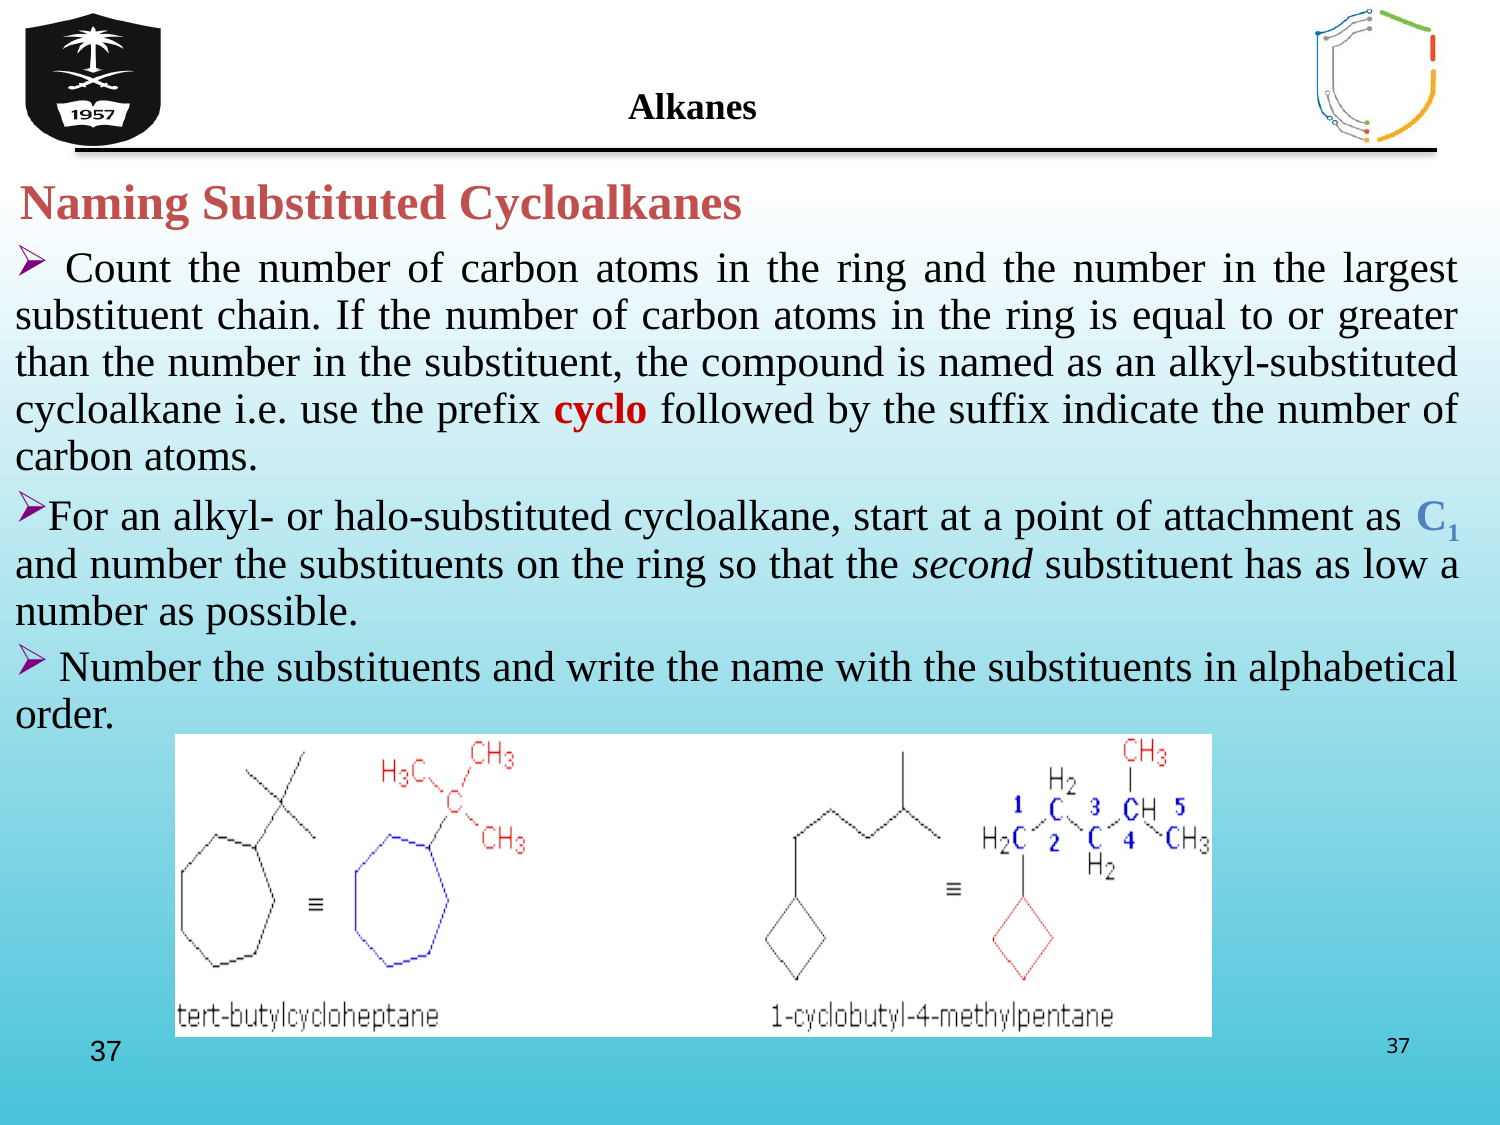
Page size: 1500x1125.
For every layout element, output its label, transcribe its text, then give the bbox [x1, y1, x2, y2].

list Count the number of carbon atoms in the ring and the number in the largest substituent chain. If the number of carbon atoms in the ring is equal to or greater than the number in the substituent, the compound is named as an alkyl-substituted cycloalkane i.e. use the prefix cyclo followed by the suffix indicate the number of carbon atoms. For an alkyl- or halo-substituted cycloalkane, start at a point of attachment as C1 and number the substituents on the ring so that the second substituent has as low a number as possible. Number the substituents and write the name with the substituents in alphabetical order. [0, 237, 1475, 750]
text_box 37 [75, 1024, 425, 1103]
title Naming Substituted Cycloalkanes [0, 174, 950, 225]
text_box Alkanes [613, 74, 773, 135]
picture [24, 12, 163, 151]
picture [1287, 0, 1463, 165]
picture [174, 734, 1213, 1038]
text_box 37 [1074, 1024, 1425, 1100]
